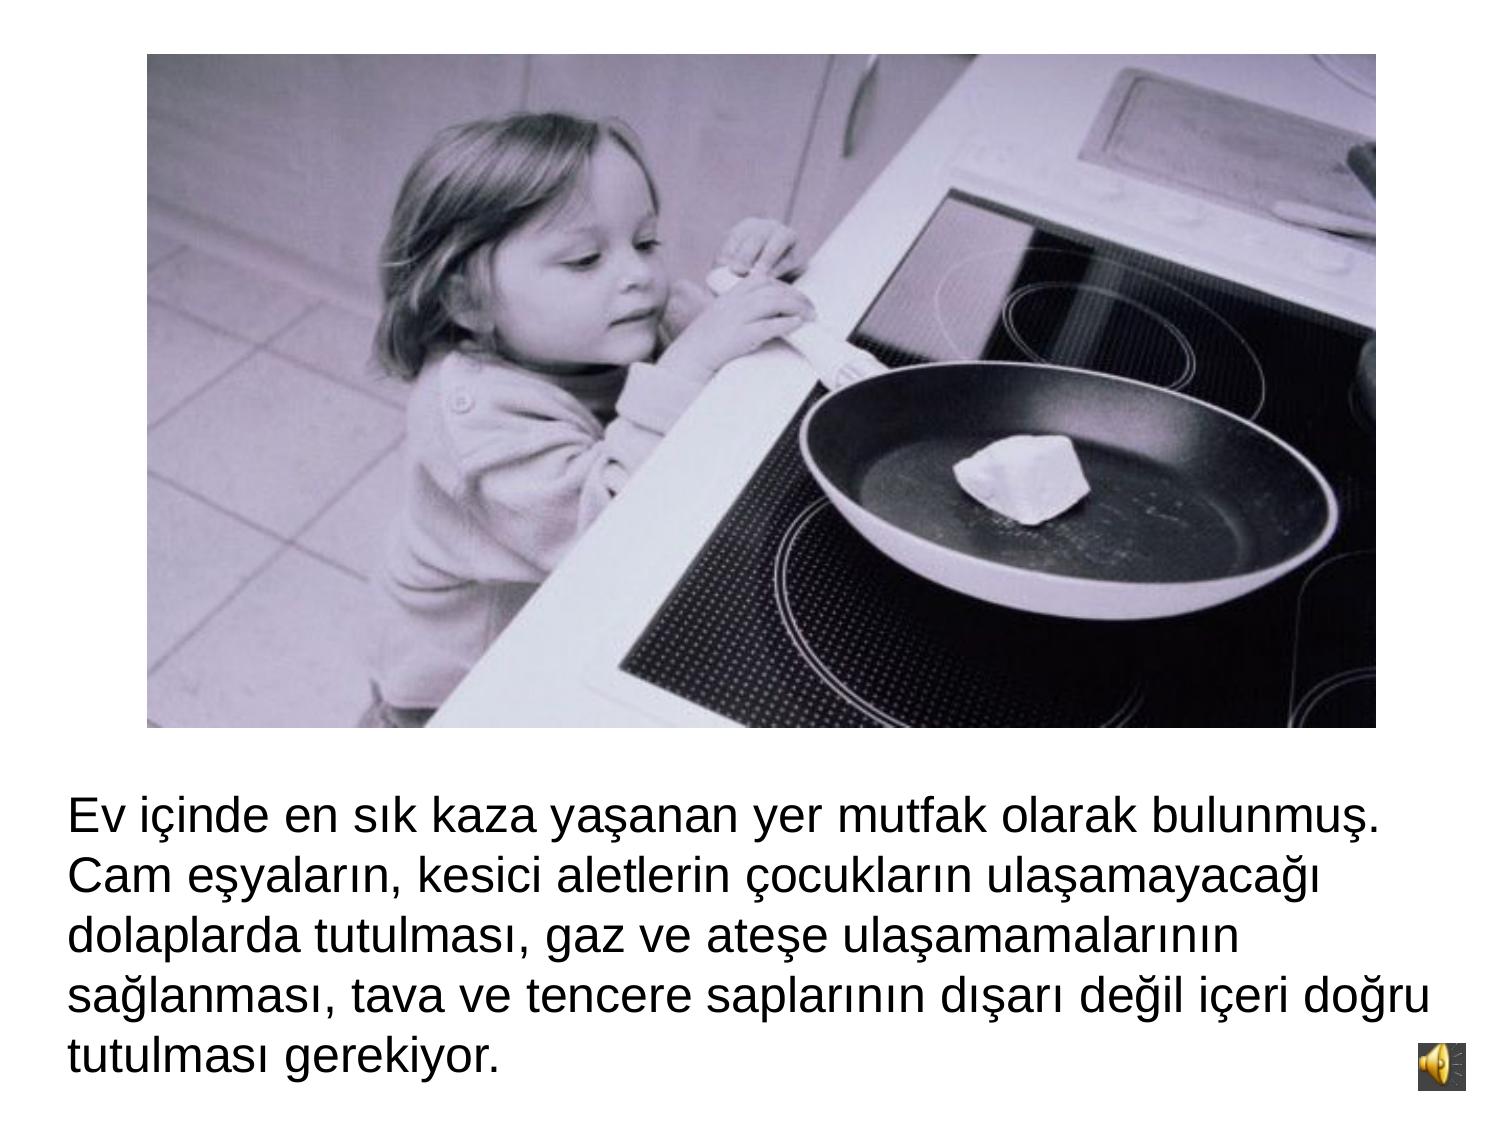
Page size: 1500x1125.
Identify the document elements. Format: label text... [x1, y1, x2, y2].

picture [147, 54, 1377, 729]
picture [1416, 1041, 1468, 1093]
text_box Ev içinde en sık kaza yaşanan yer mutfak olarak bulunmuş. Cam eşyaların, kesici aletlerin çocukların ulaşamayacağı dolaplarda tutulması, gaz ve ateşe ulaşamamalarının sağlanması, tava ve tencere saplarının dışarı değil içeri doğru tutulması gerekiyor. [53, 774, 1453, 1090]
